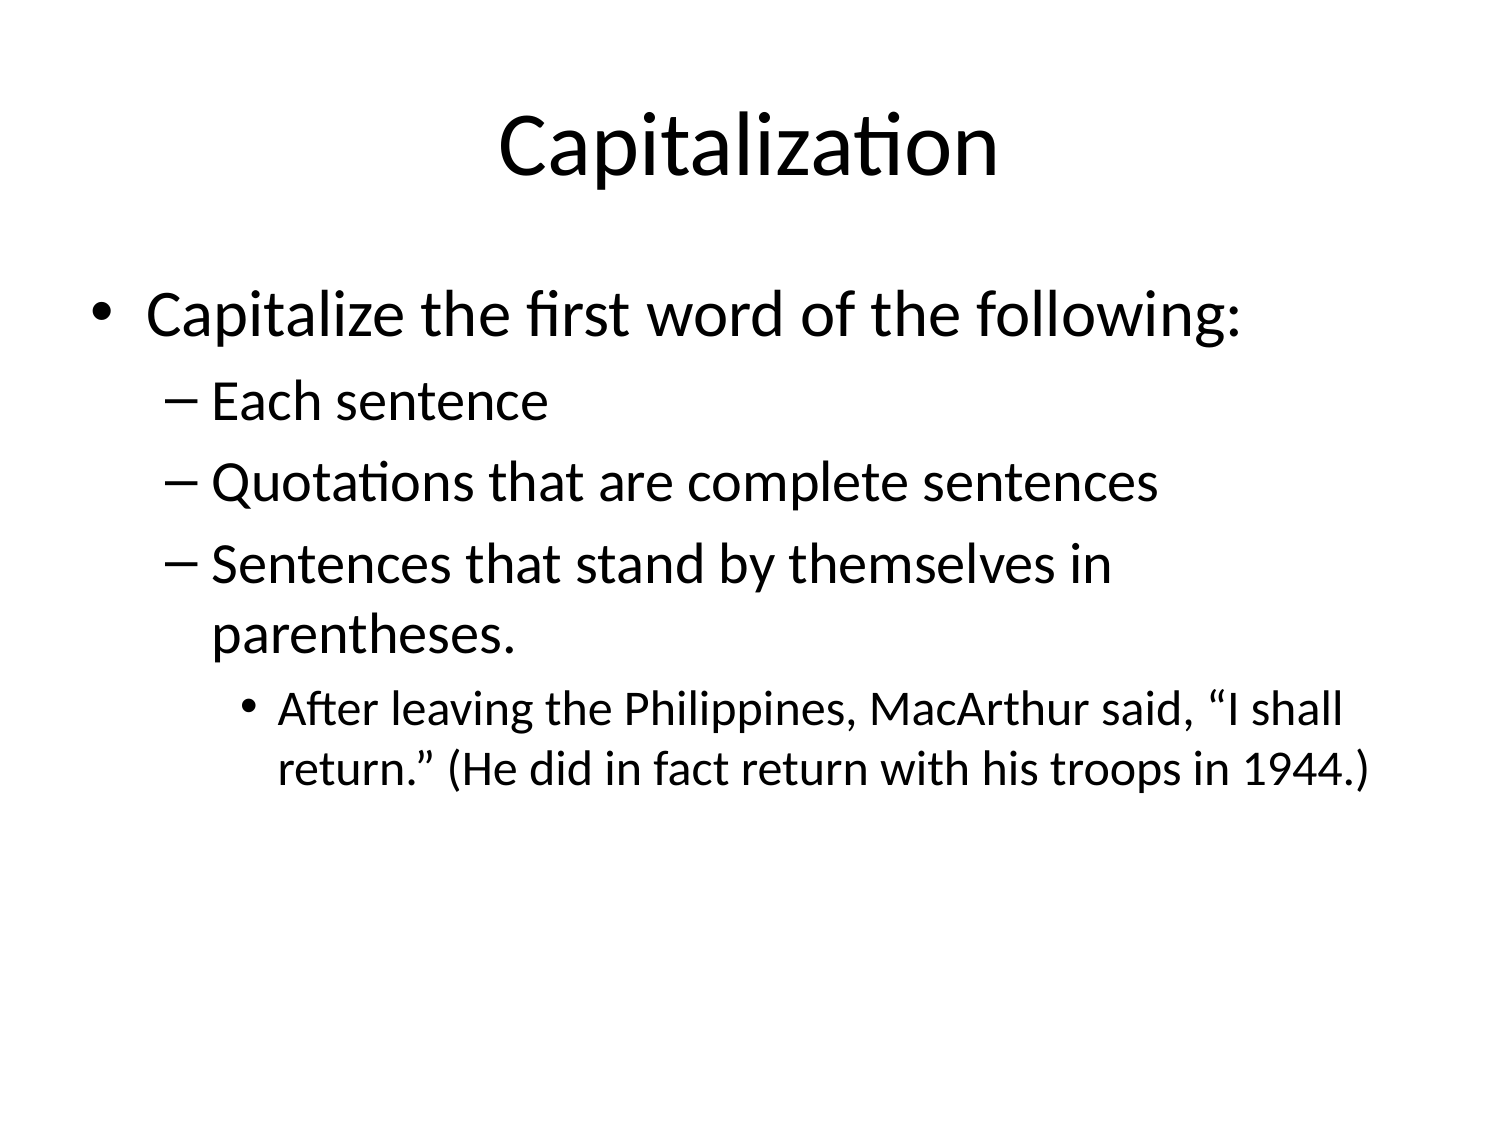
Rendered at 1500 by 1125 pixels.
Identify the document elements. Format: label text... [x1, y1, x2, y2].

title Capitalization [75, 45, 1425, 233]
list Capitalize the first word of the following: Each sentence Quotations that are complete sentences Sentences that stand by themselves in parentheses. After leaving the Philippines, MacArthur said, “I shall return.” (He did in fact return with his troops in 1944.) [75, 262, 1425, 1005]
